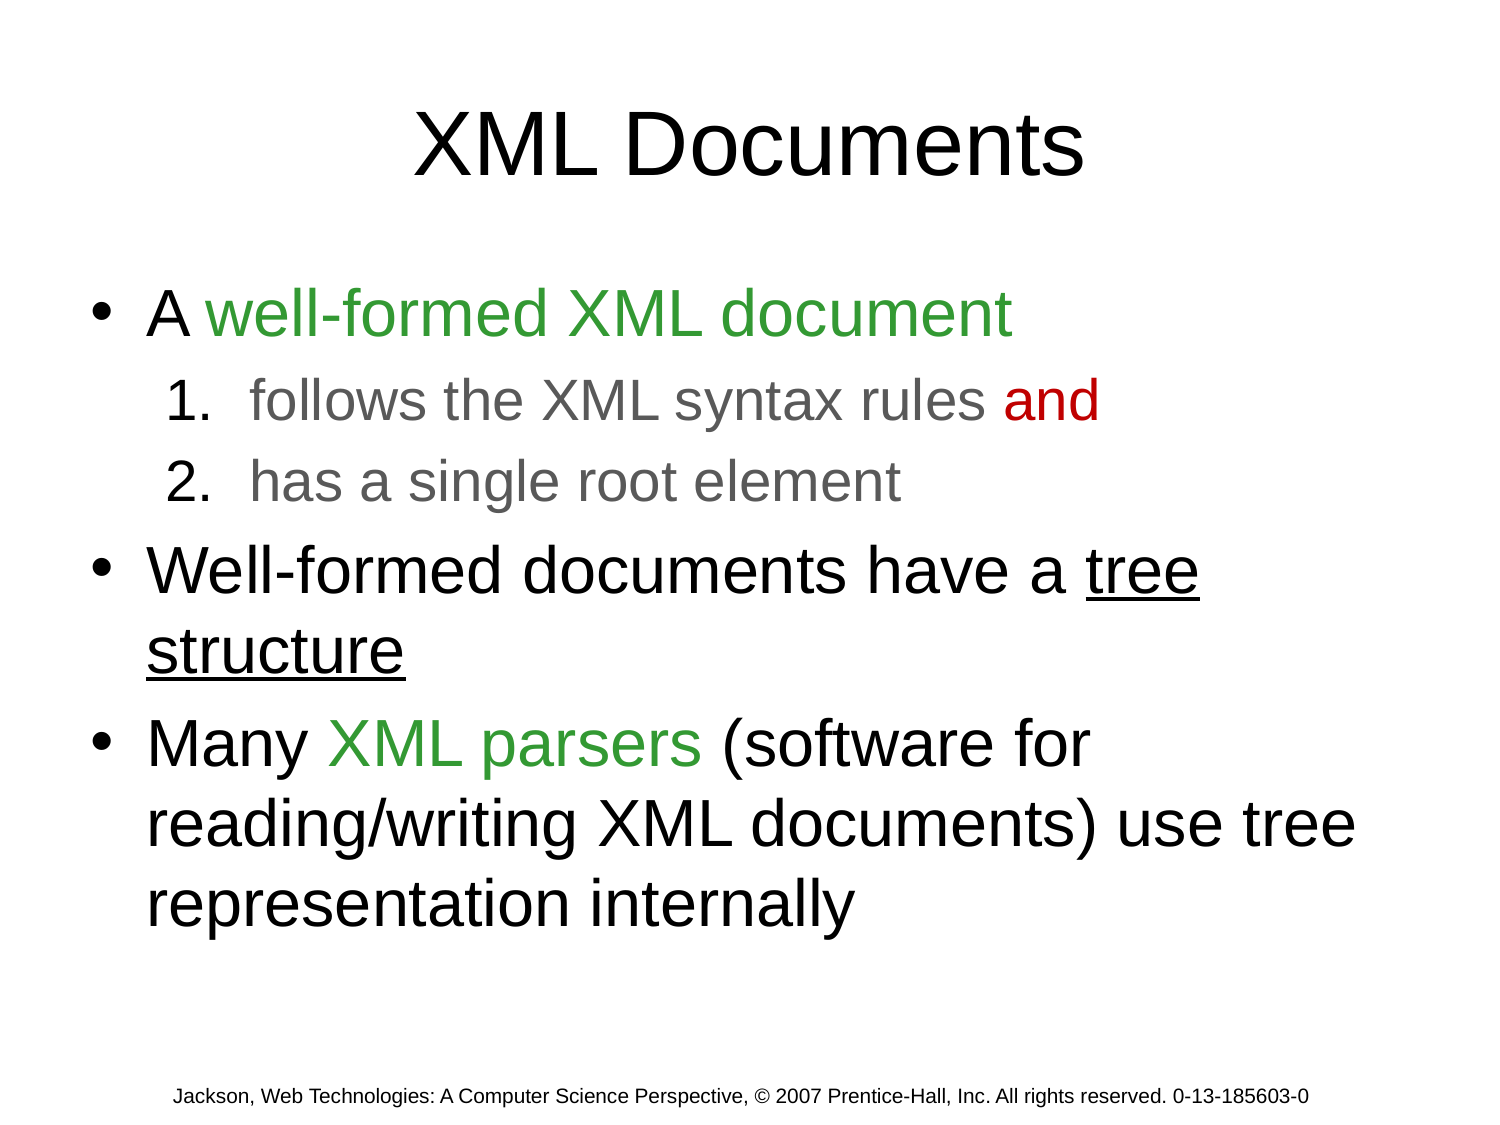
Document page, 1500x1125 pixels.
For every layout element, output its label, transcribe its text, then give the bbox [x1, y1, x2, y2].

list A well-formed XML document follows the XML syntax rules and has a single root element Well-formed documents have a tree structure Many XML parsers (software for reading/writing XML documents) use tree representation internally [75, 262, 1425, 1005]
footer Jackson, Web Technologies: A Computer Science Perspective, © 2007 Prentice-Hall, Inc. All rights reserved. 0-13-185603-0 [75, 1074, 1413, 1103]
title XML Documents [75, 45, 1425, 233]
